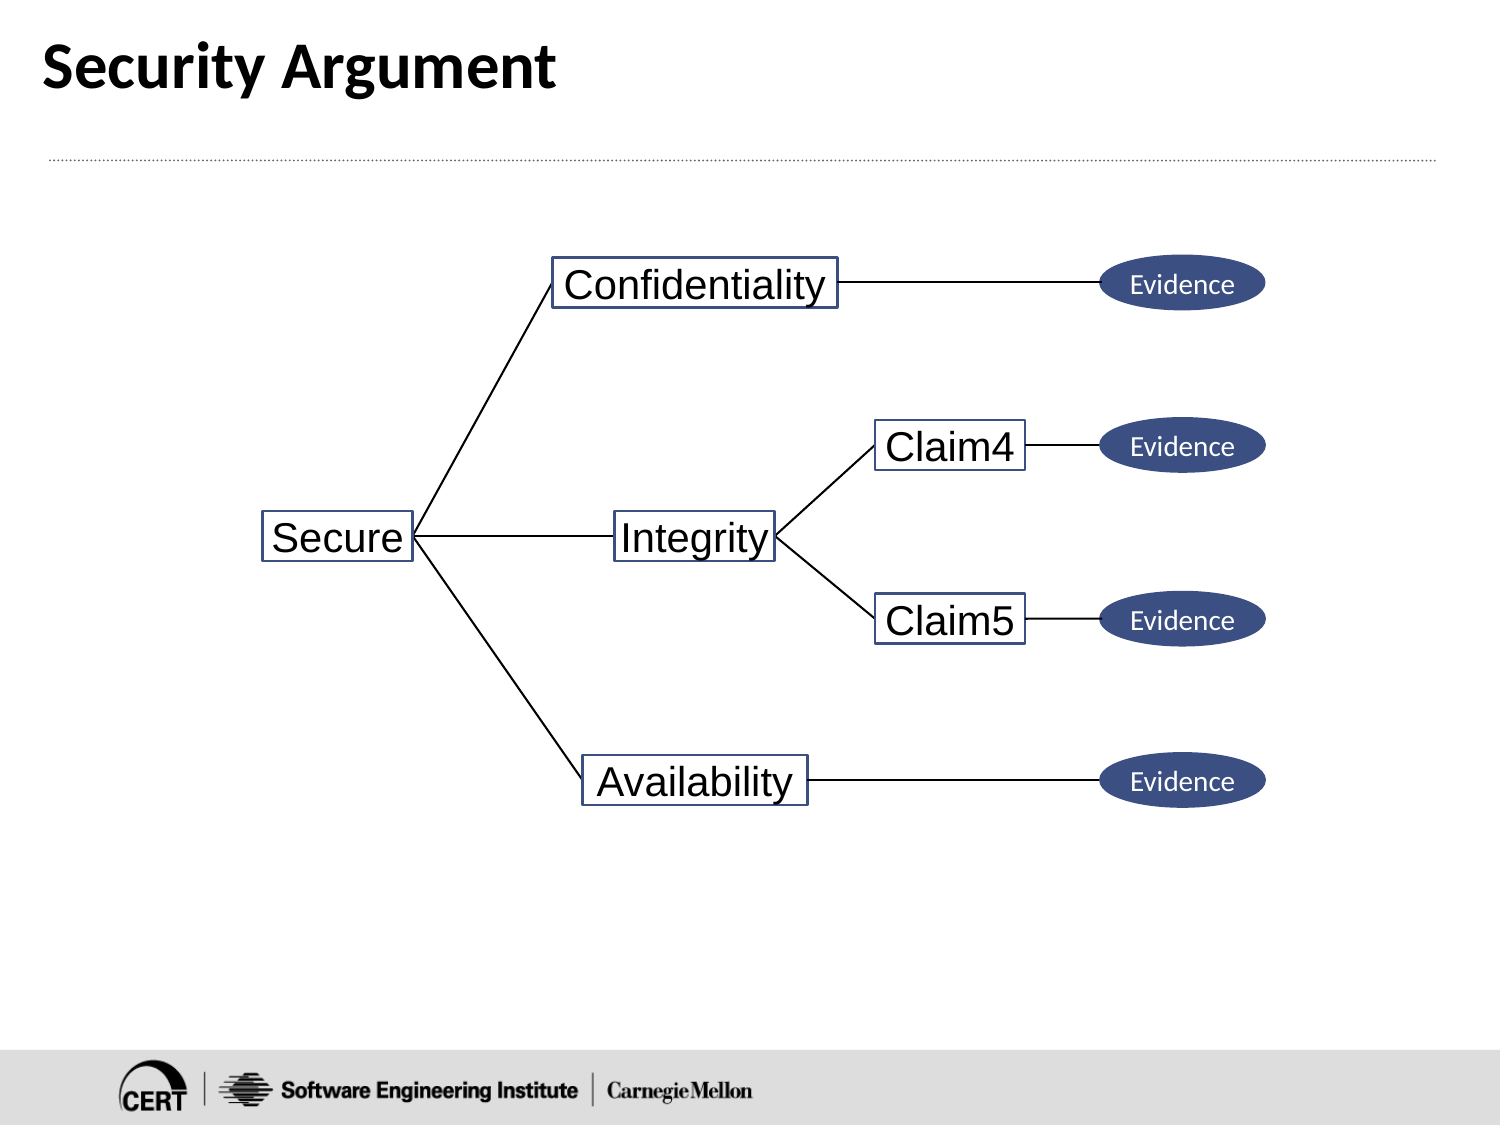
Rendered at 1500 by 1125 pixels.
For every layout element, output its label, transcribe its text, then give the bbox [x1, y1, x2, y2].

picture [102, 1056, 765, 1117]
title Security Argument [42, 37, 1434, 155]
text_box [262, 252, 1263, 811]
